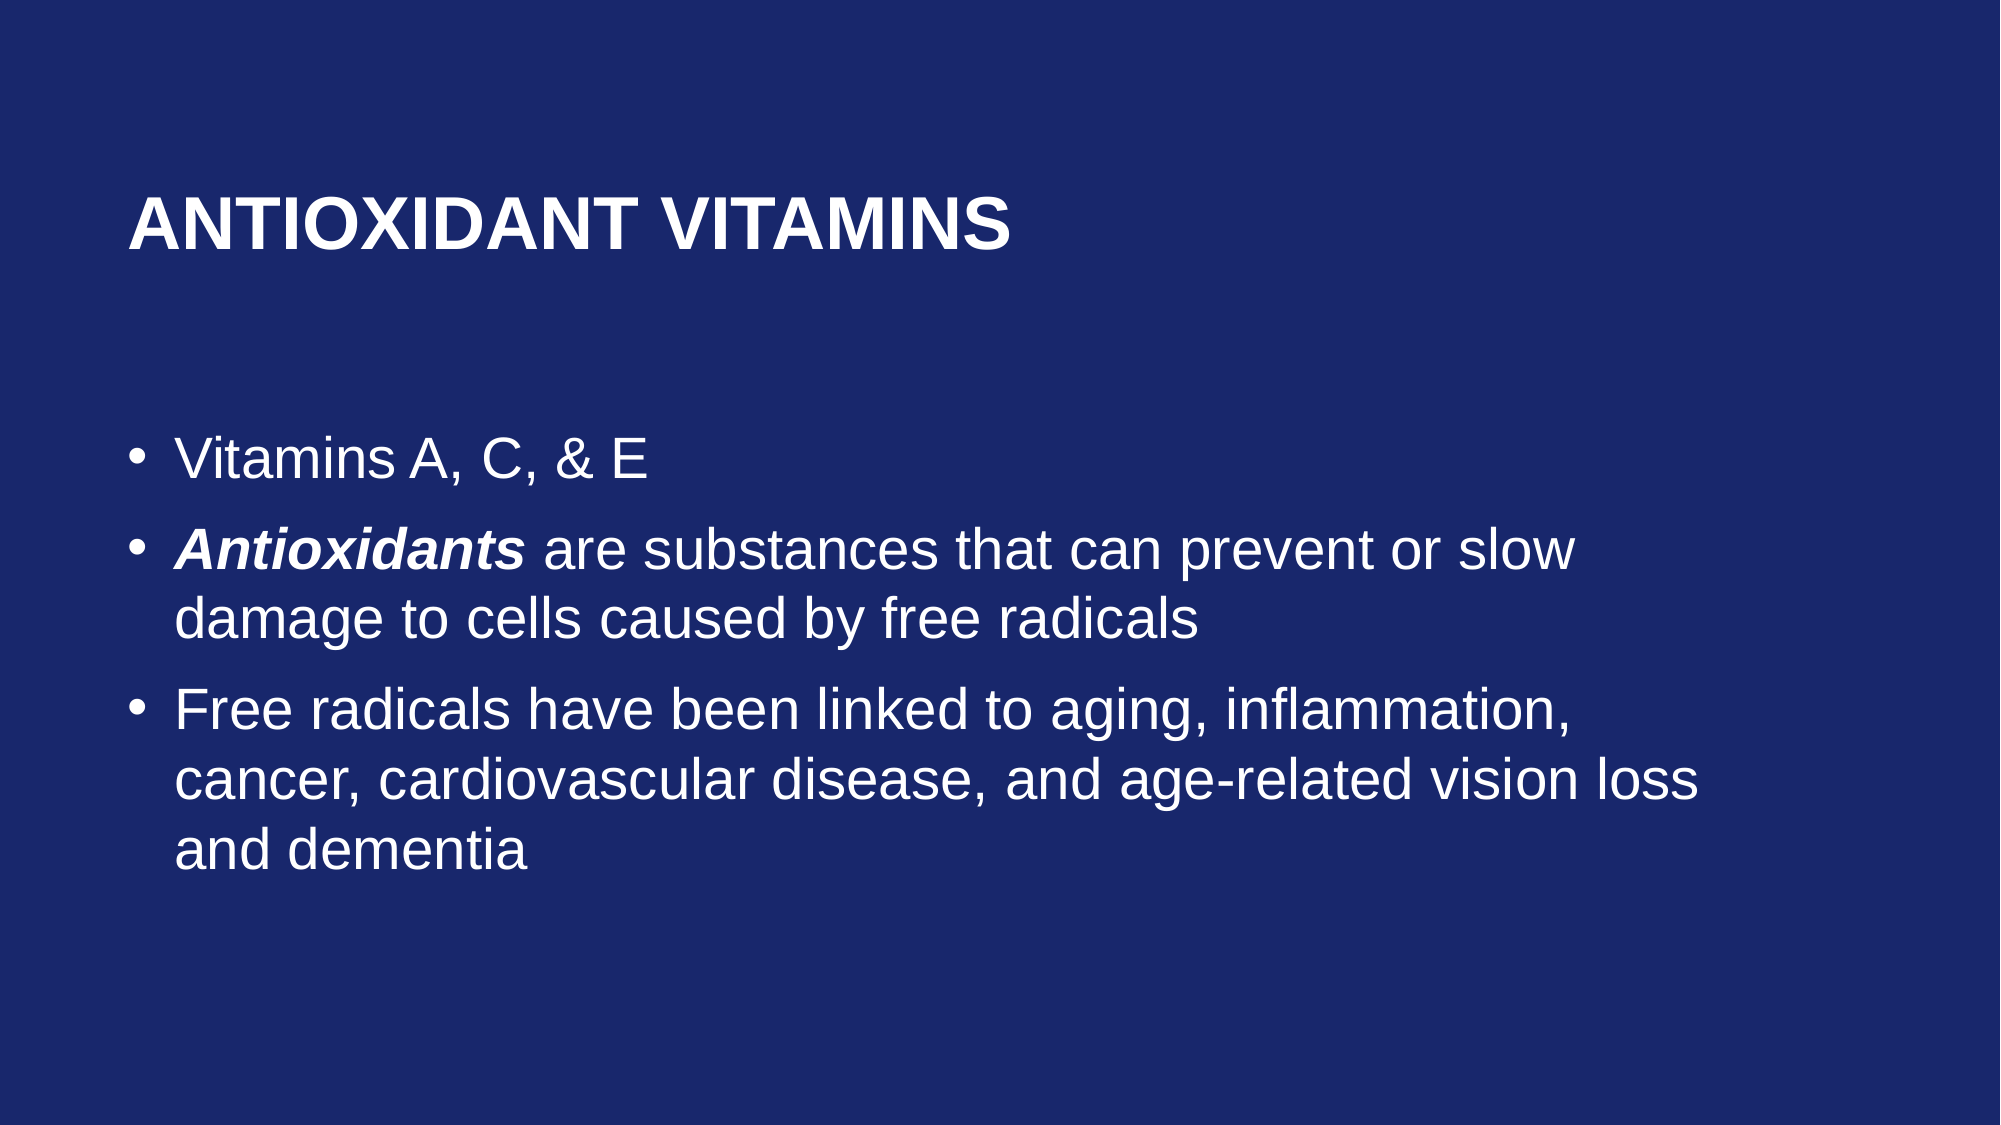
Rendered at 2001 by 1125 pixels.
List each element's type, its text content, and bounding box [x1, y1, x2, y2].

list Vitamins A, C, & E Antioxidants are substances that can prevent or slow damage to cells caused by free radicals Free radicals have been linked to aging, inflammation, cancer, cardiovascular disease, and age-related vision loss and dementia [112, 351, 1775, 950]
title Antioxidant Vitamins [112, 99, 1775, 339]
